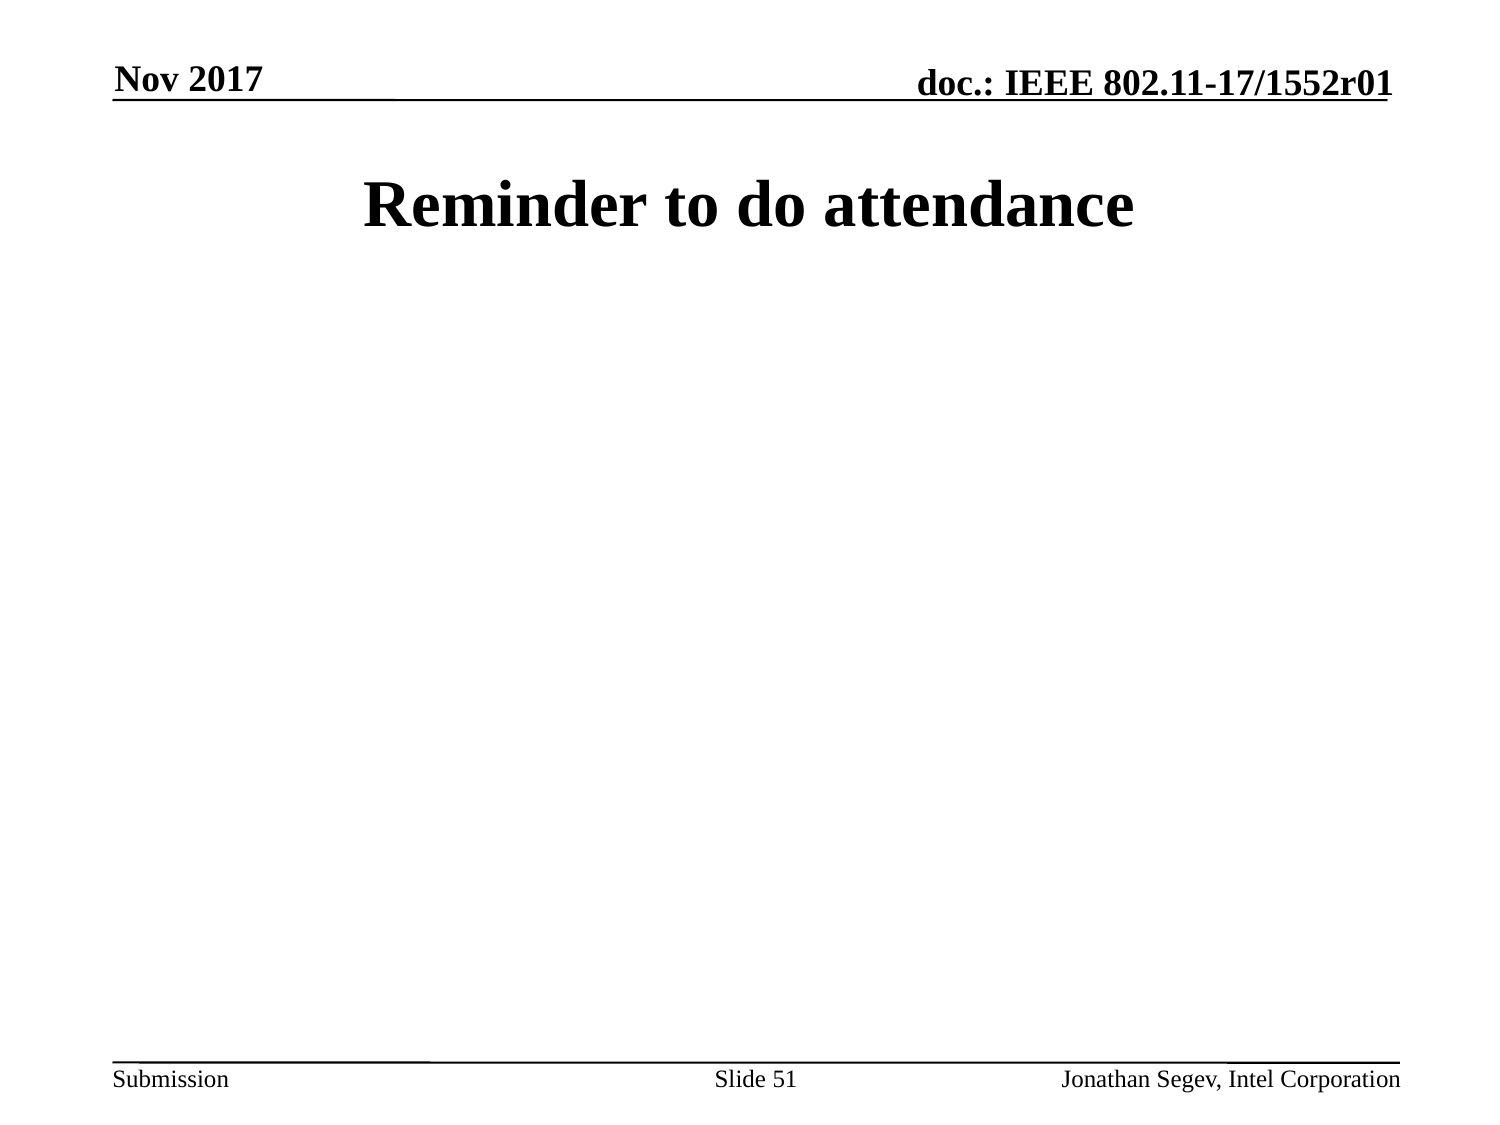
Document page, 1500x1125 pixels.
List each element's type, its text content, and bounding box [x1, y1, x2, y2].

title Reminder to do attendance [112, 112, 1388, 288]
footer Jonathan Segev, Intel Corporation [878, 1061, 1402, 1093]
slide_number Slide 51 [712, 1061, 800, 1123]
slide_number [114, 54, 423, 100]
